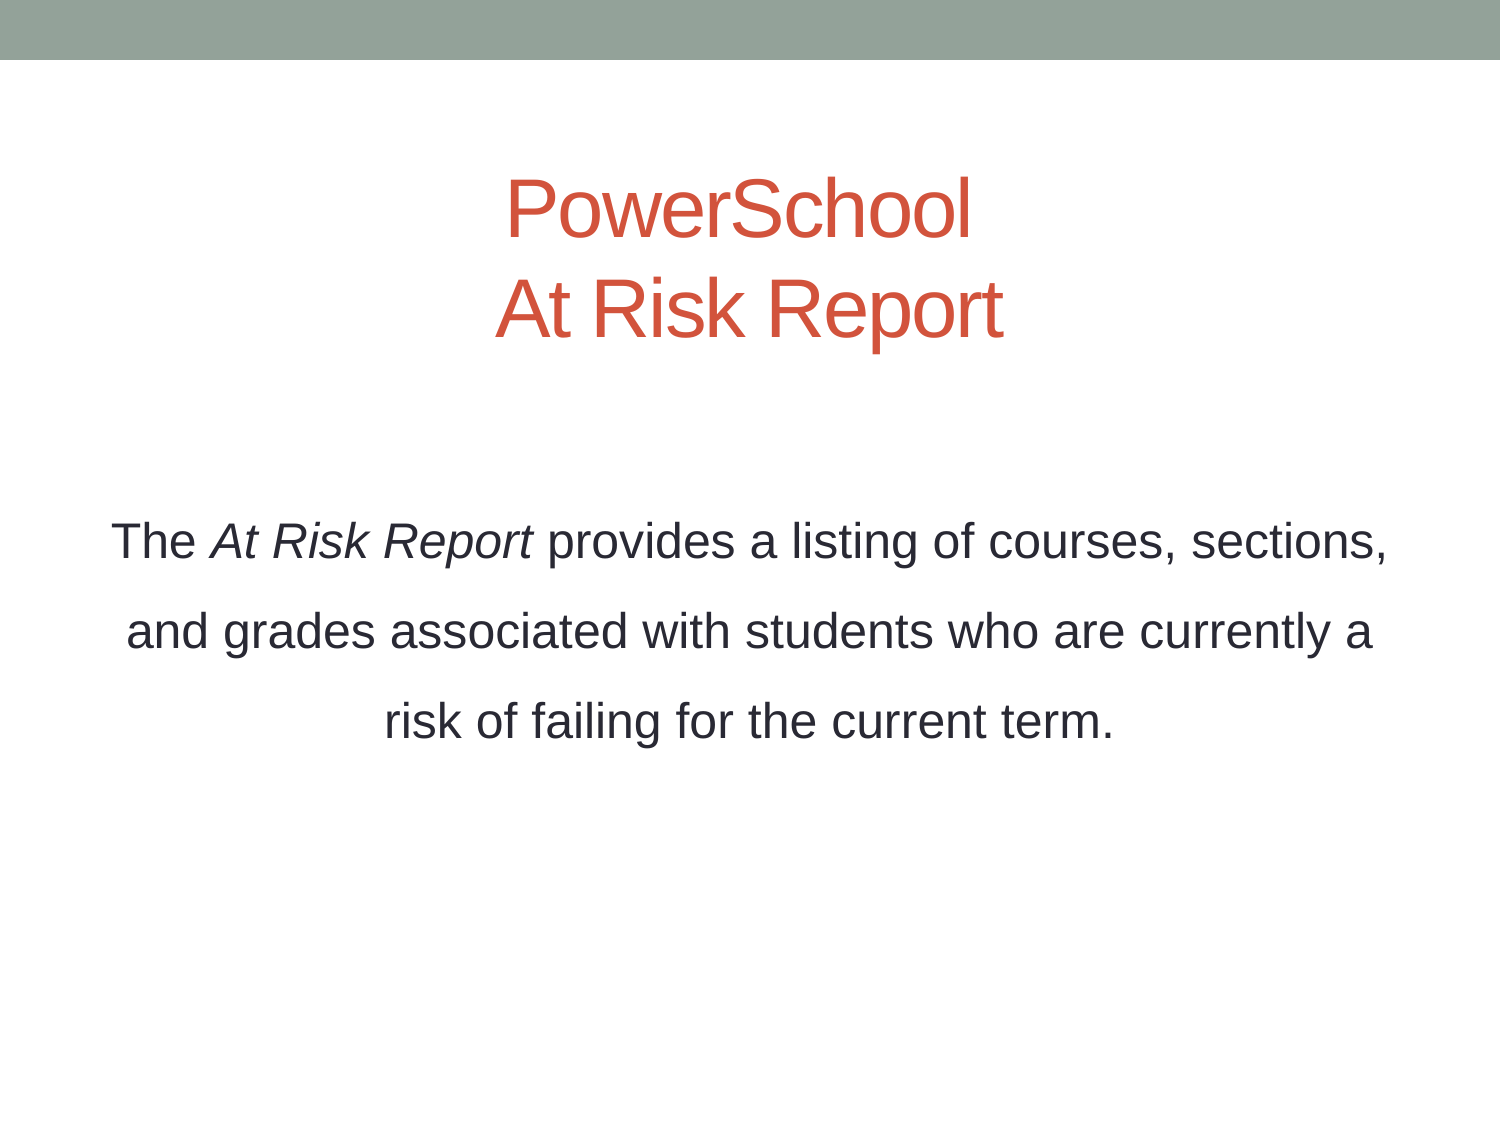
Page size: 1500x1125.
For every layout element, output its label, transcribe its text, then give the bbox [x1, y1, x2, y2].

list The At Risk Report provides a listing of courses, sections, and grades associated with students who are currently a risk of failing for the current term. [75, 400, 1425, 1063]
title PowerSchool At Risk Report [75, 87, 1425, 400]
